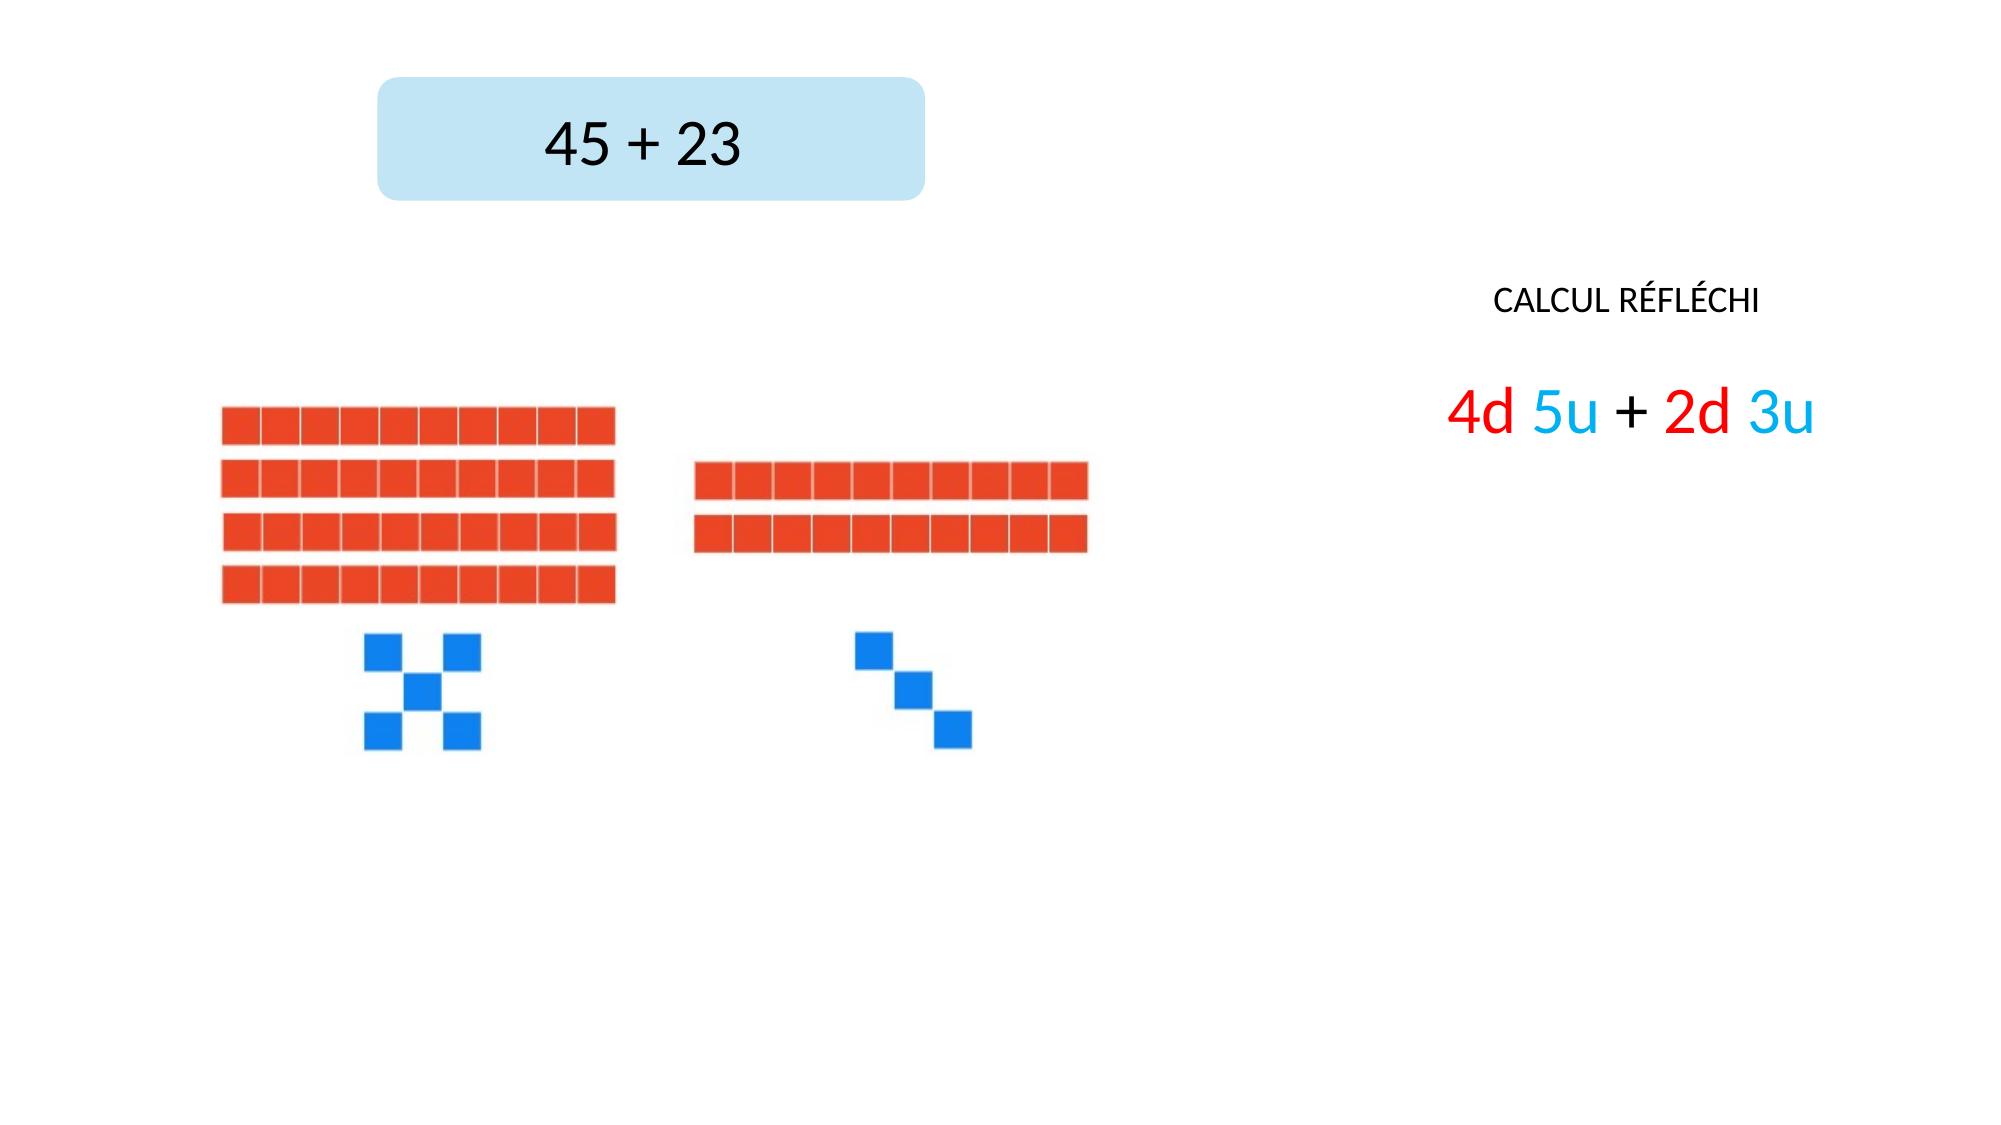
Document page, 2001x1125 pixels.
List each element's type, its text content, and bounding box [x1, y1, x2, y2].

picture [142, 328, 1169, 831]
text_box CALCUL RÉFLÉCHI [1478, 268, 1786, 328]
text_box 4d 5u + 2d 3u [1330, 359, 1933, 455]
text_box 45 + 23 [375, 75, 927, 203]
